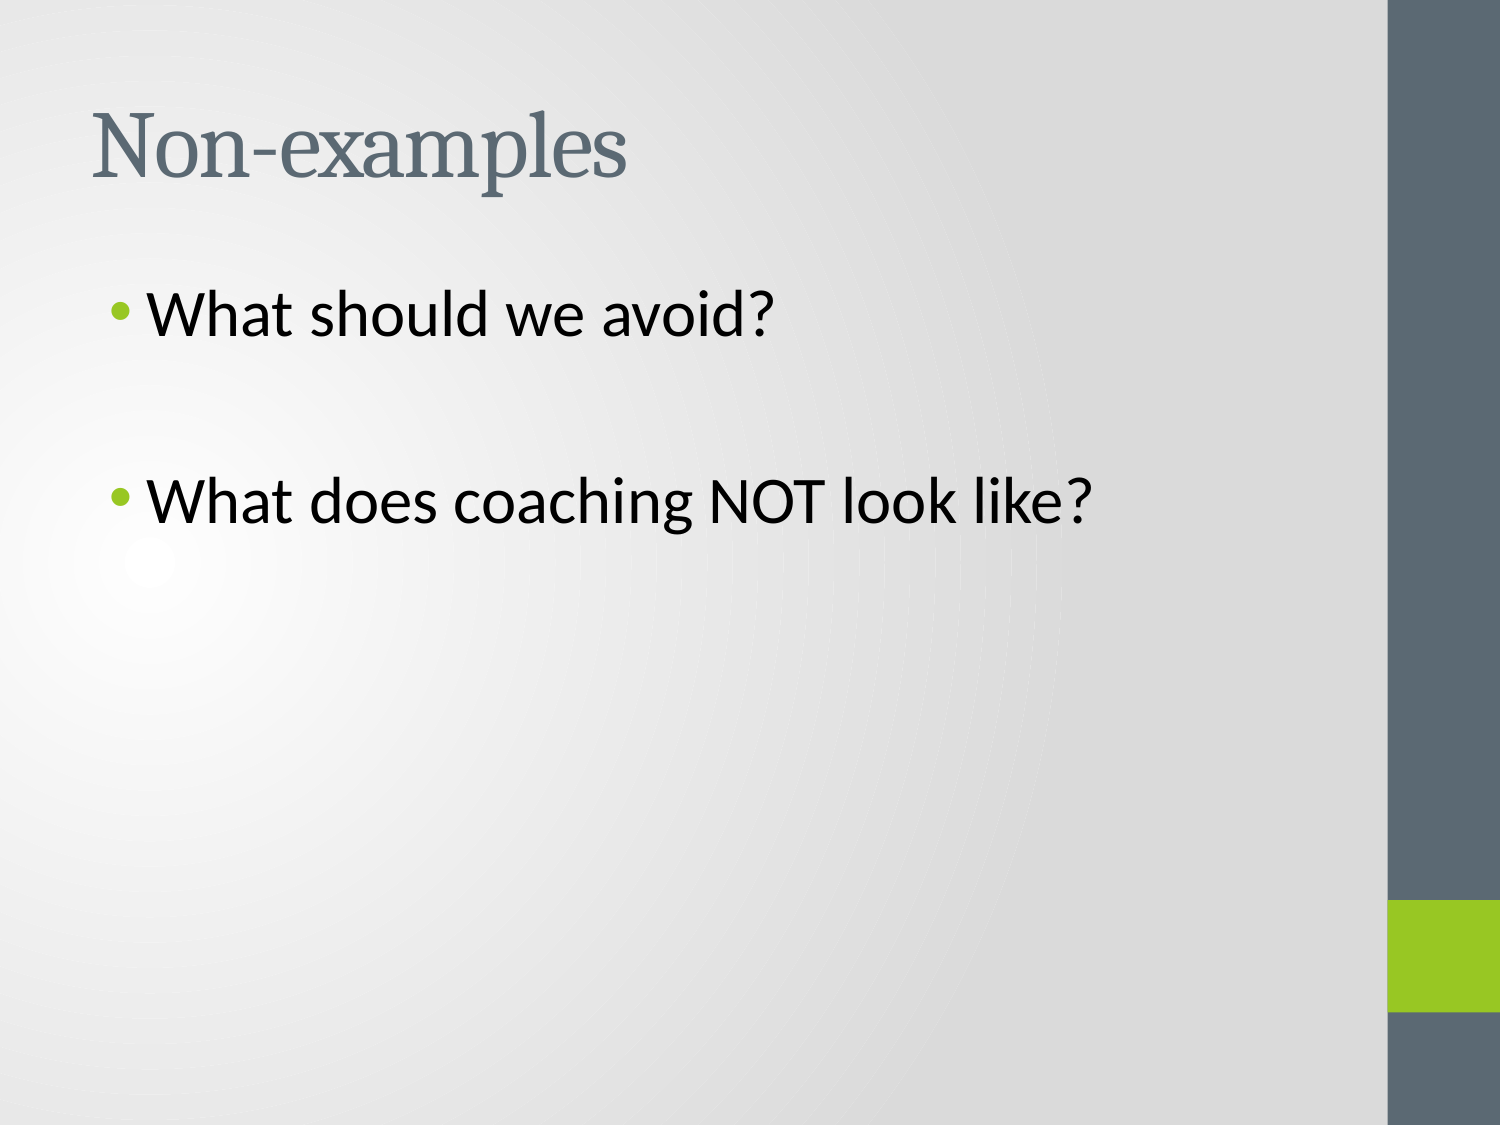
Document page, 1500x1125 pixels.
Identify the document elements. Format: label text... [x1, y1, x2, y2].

title Non-examples [75, 45, 1325, 233]
list What should we avoid? What does coaching NOT look like? [75, 262, 1325, 1050]
